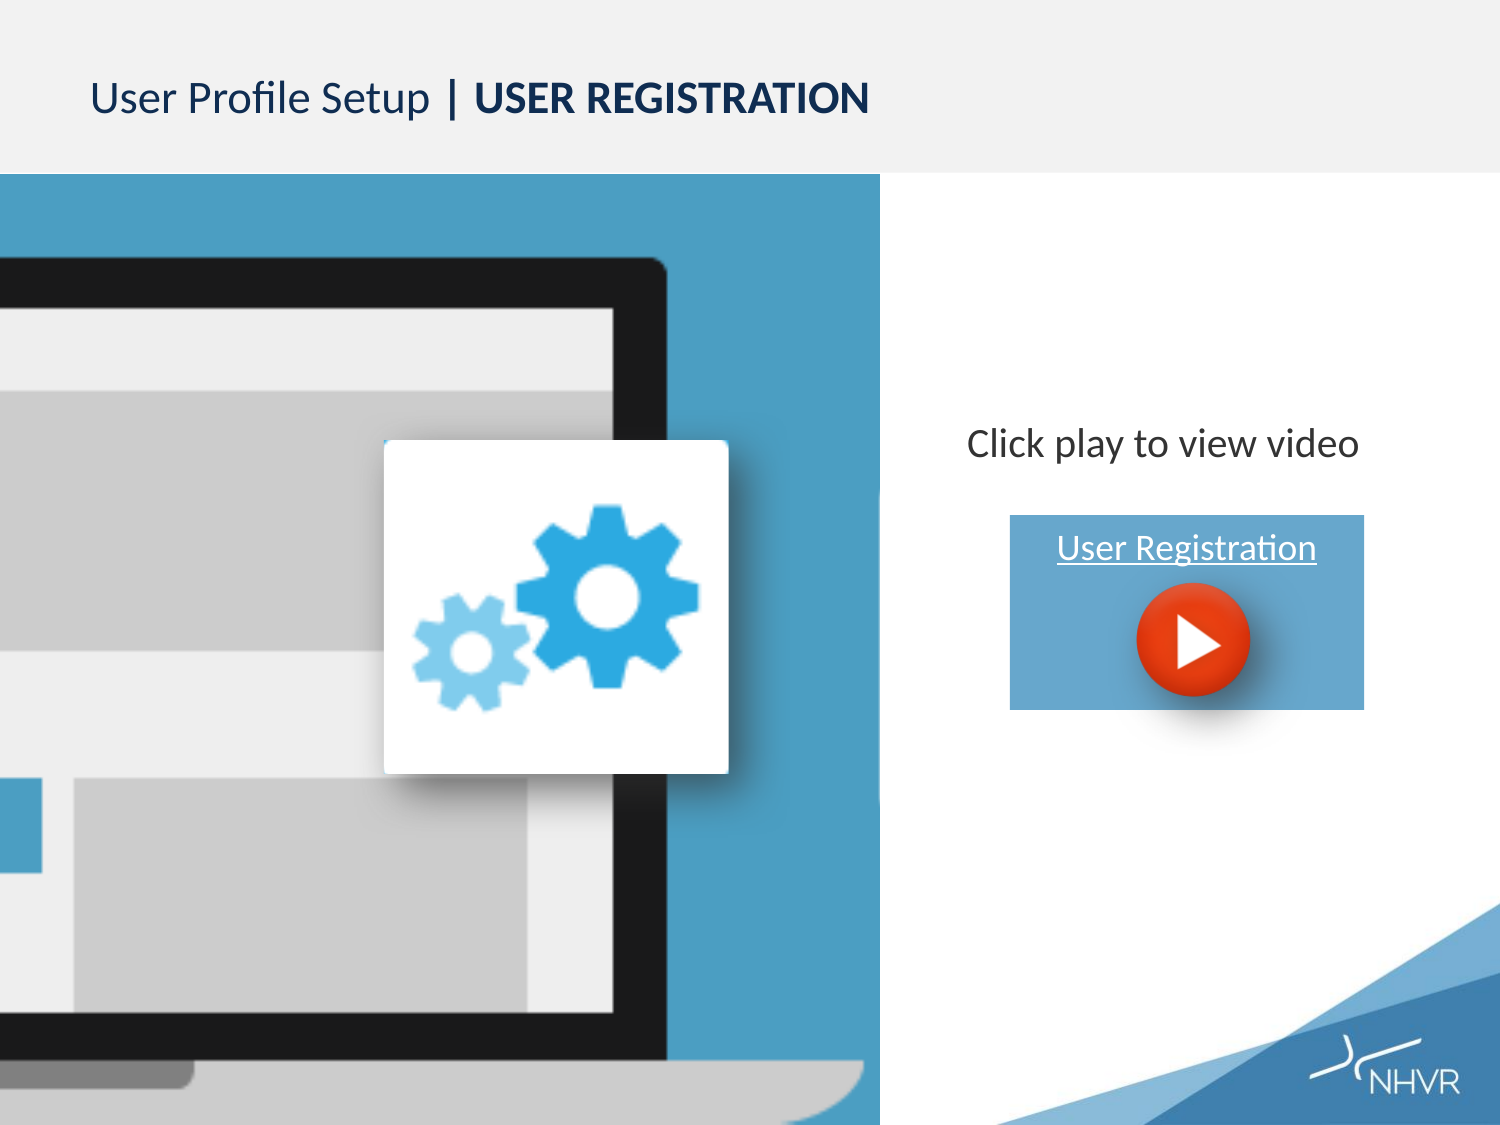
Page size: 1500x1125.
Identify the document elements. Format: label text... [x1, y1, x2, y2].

text_box User Registration [1009, 515, 1365, 710]
picture [0, 173, 1500, 1125]
list Click play to view video [952, 349, 1456, 483]
title User Profile Setup | USER REGISTRATION [75, 59, 1425, 188]
